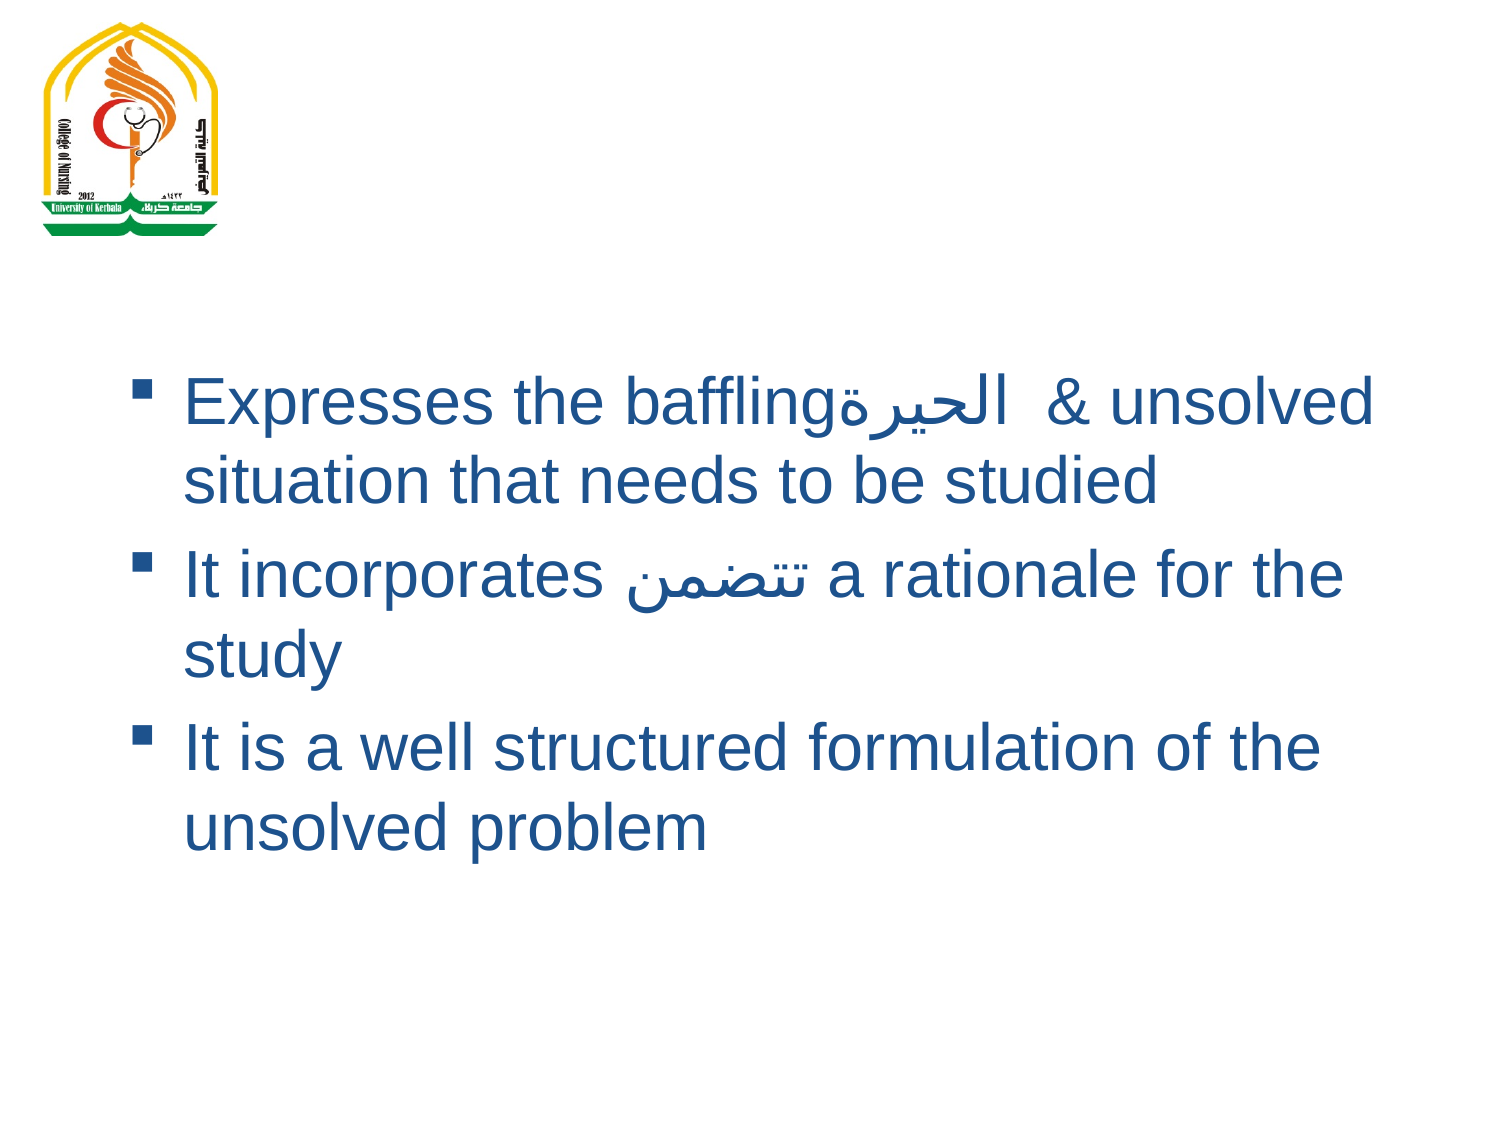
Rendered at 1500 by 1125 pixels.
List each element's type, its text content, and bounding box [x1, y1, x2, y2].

picture [40, 22, 218, 236]
list Expresses the bafflingالحيرة & unsolved situation that needs to be studied It incorporates تتضمن a rationale for the study It is a well structured formulation of the unsolved problem [112, 349, 1463, 929]
